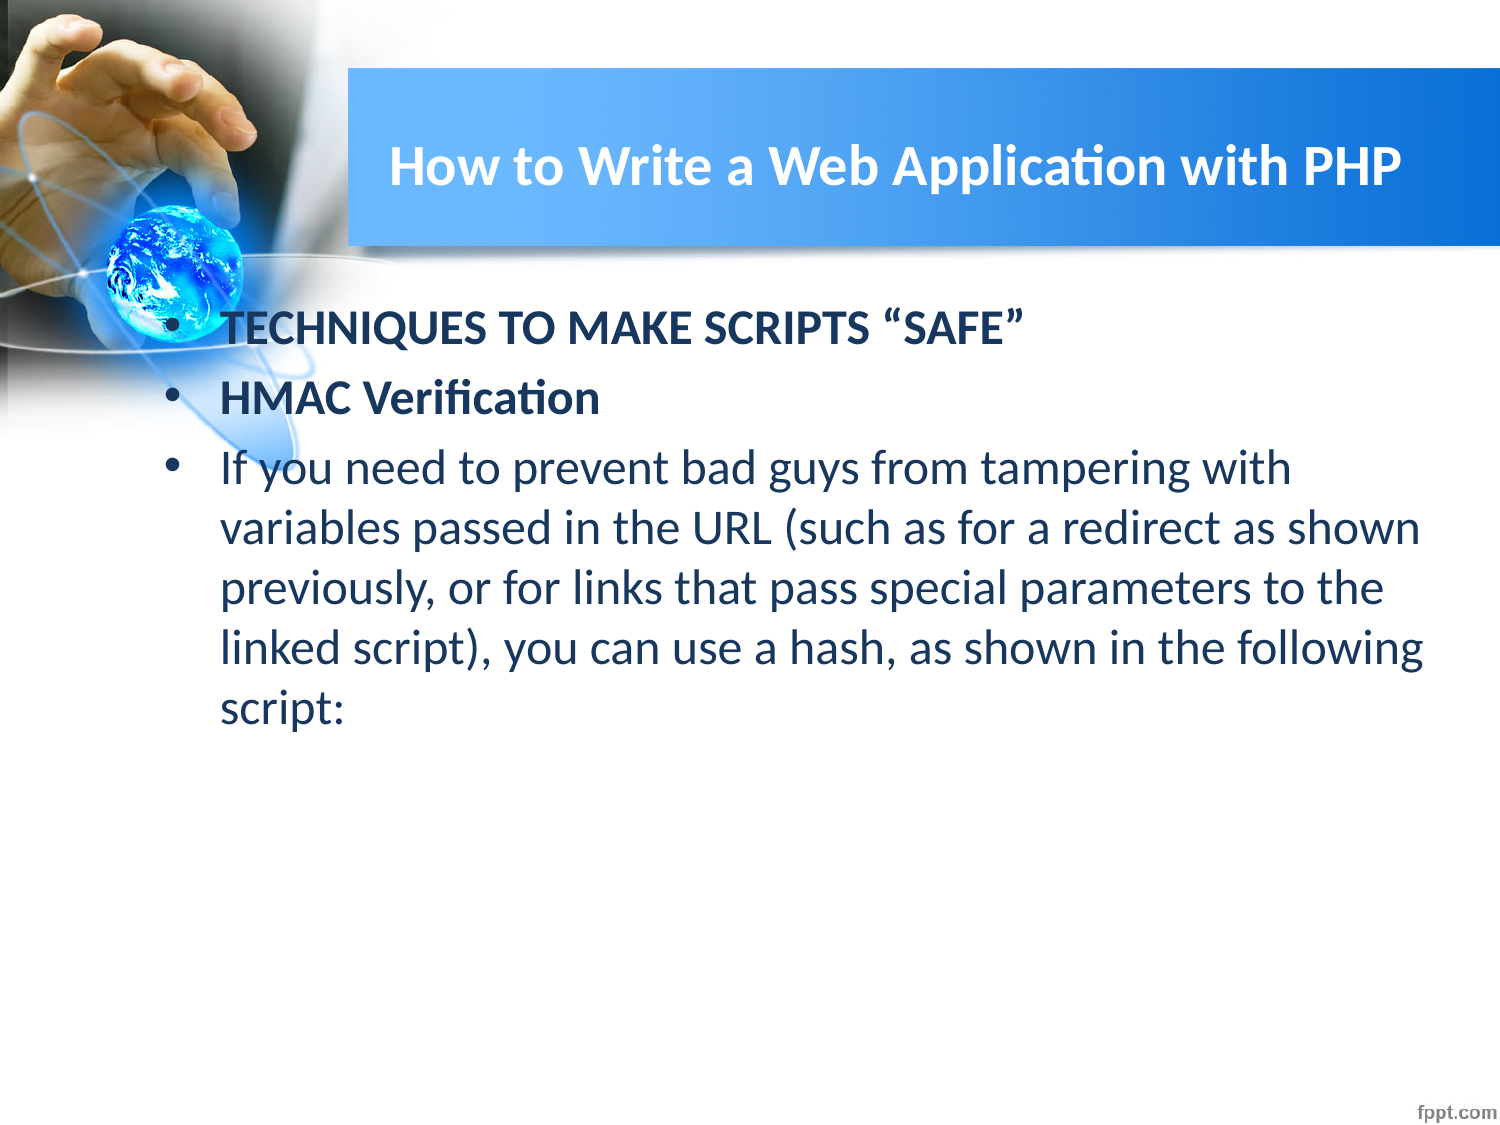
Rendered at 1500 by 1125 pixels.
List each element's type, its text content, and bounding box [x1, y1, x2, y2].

list TECHNIQUES TO MAKE SCRIPTS “SAFE” HMAC Verification If you need to prevent bad guys from tampering with variables passed in the URL (such as for a redirect as shown previously, or for links that pass special parameters to the linked script), you can use a hash, as shown in the following script: [148, 286, 1477, 1039]
title How to Write a Web Application with PHP [374, 111, 1452, 212]
picture [0, 0, 1500, 1125]
